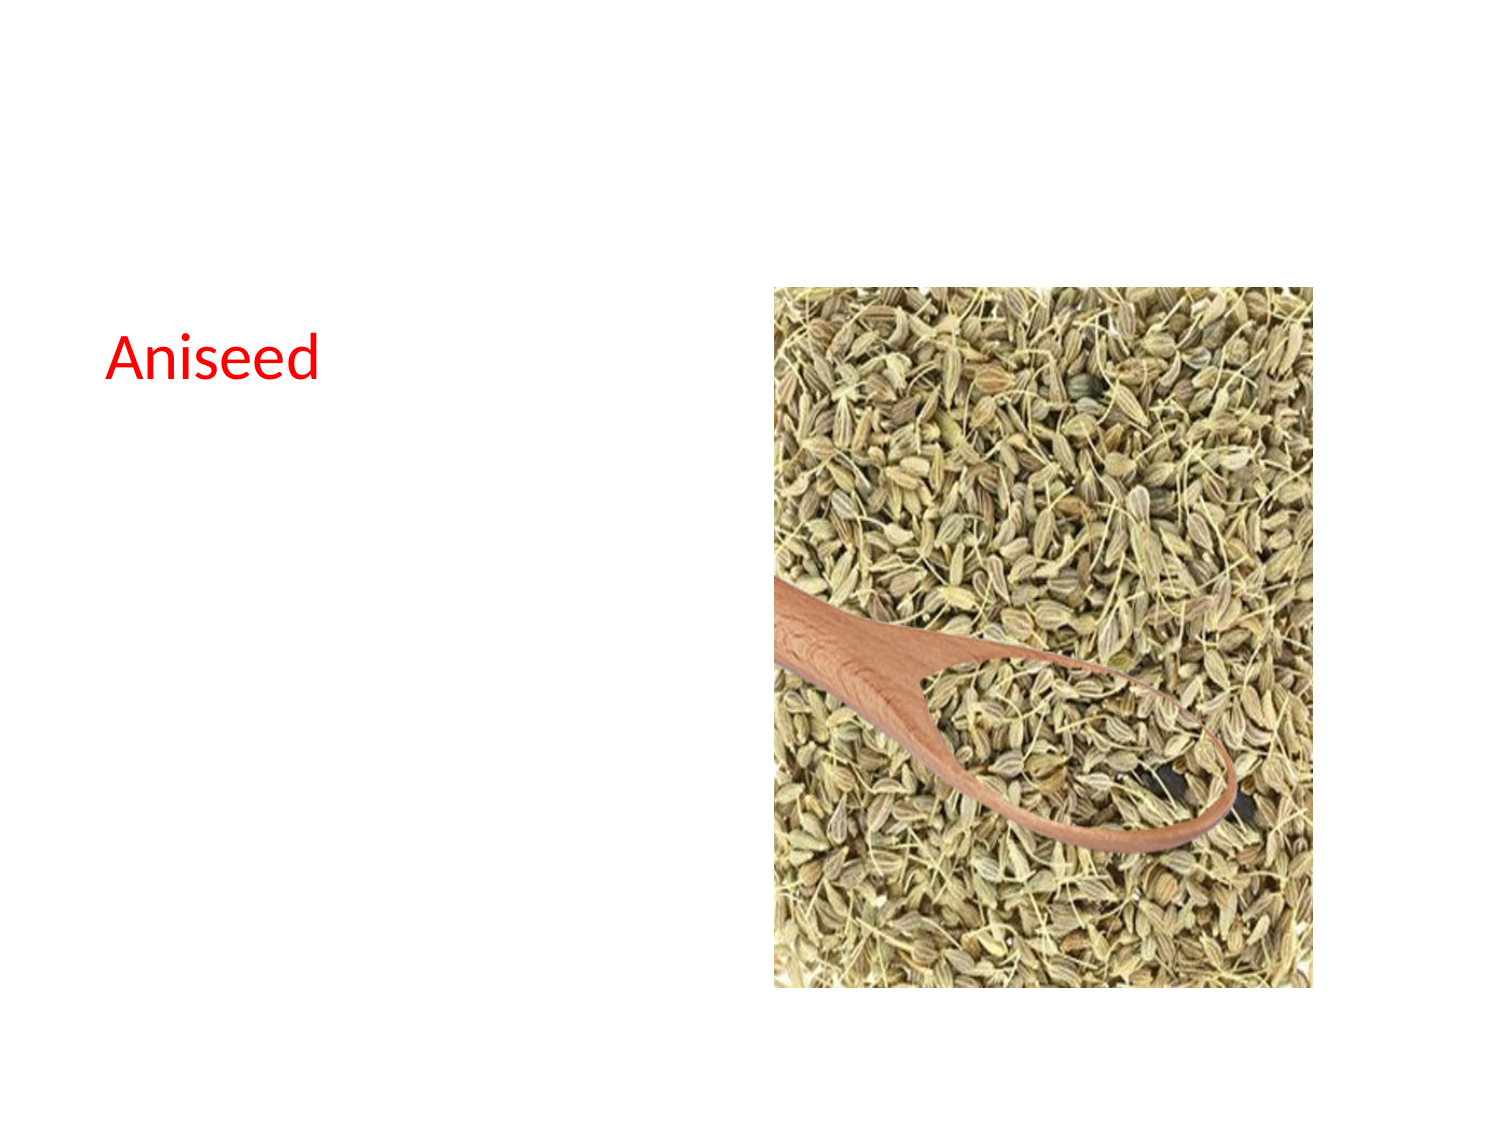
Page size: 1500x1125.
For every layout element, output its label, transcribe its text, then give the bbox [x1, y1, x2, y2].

picture [774, 287, 1313, 988]
list Aniseed [75, 24, 1498, 1125]
